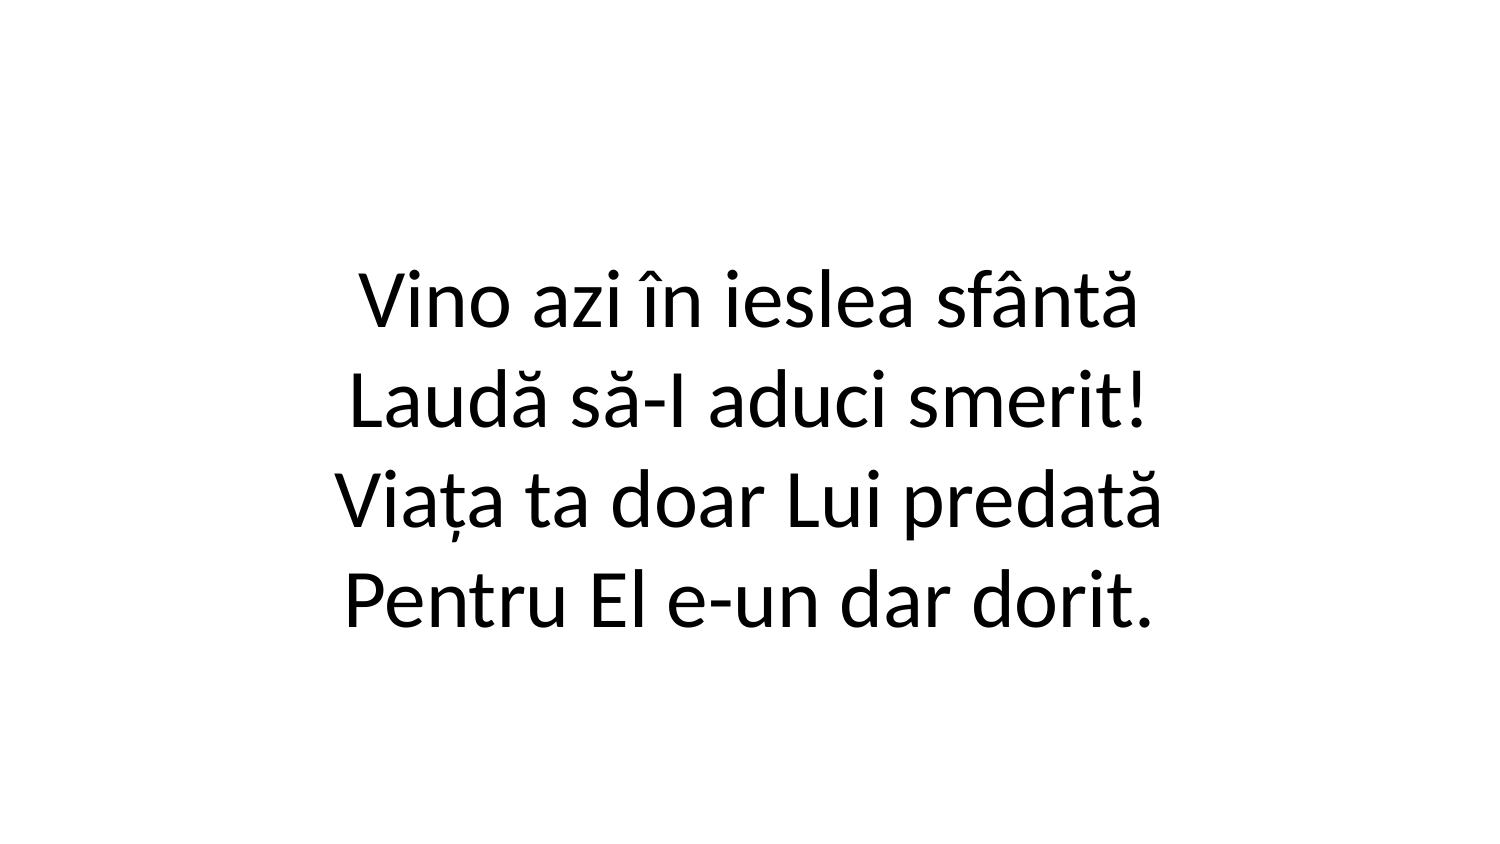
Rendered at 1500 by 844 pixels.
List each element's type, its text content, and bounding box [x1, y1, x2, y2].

text_box Vino azi în ieslea sfântă Laudă să-I aduci smerit! Viața ta doar Lui predată Pentru El e-un dar dorit. [319, 192, 1181, 652]
